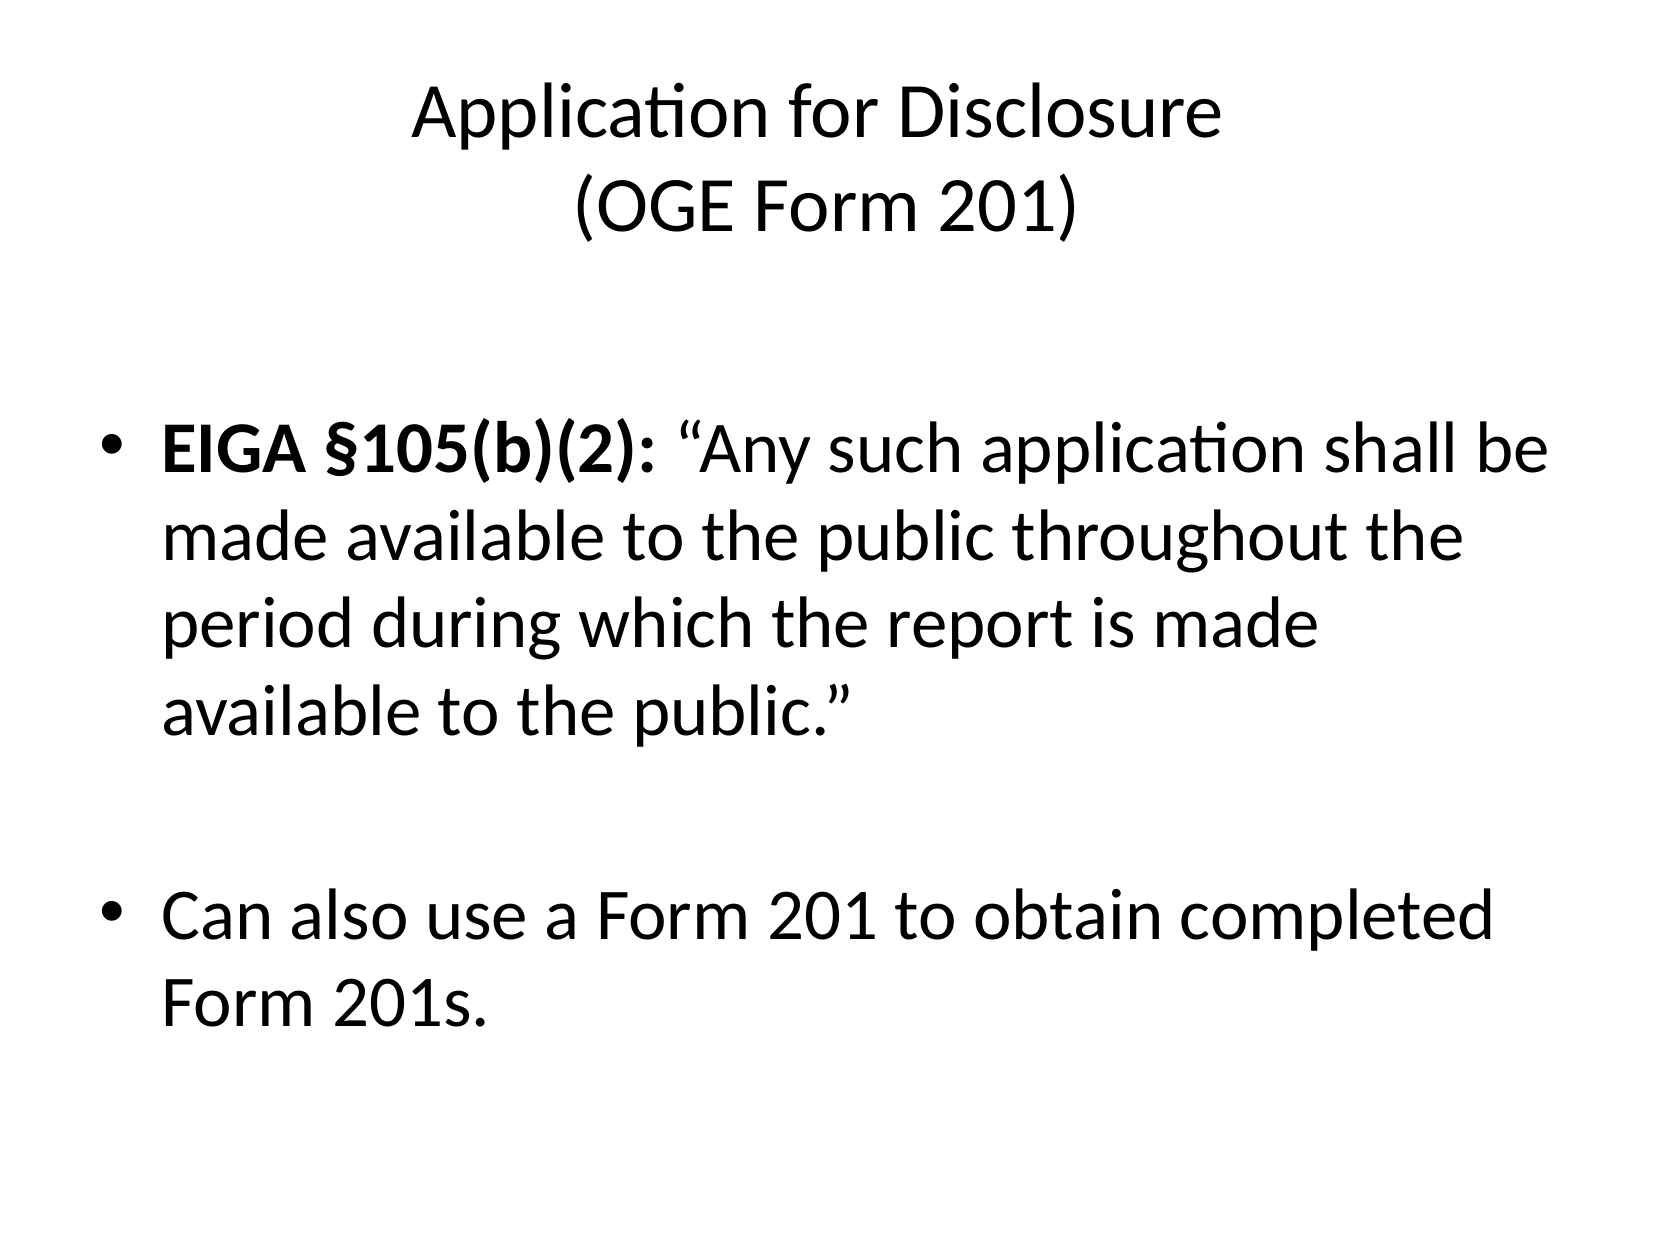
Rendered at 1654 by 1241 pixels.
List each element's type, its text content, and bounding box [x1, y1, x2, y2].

list EIGA §105(b)(2): “Any such application shall be made available to the public throughout the period during which the report is made available to the public.” Can also use a Form 201 to obtain completed Form 201s. [82, 289, 1571, 1108]
title Application for Disclosure (OGE Form 201) [82, 49, 1571, 257]
